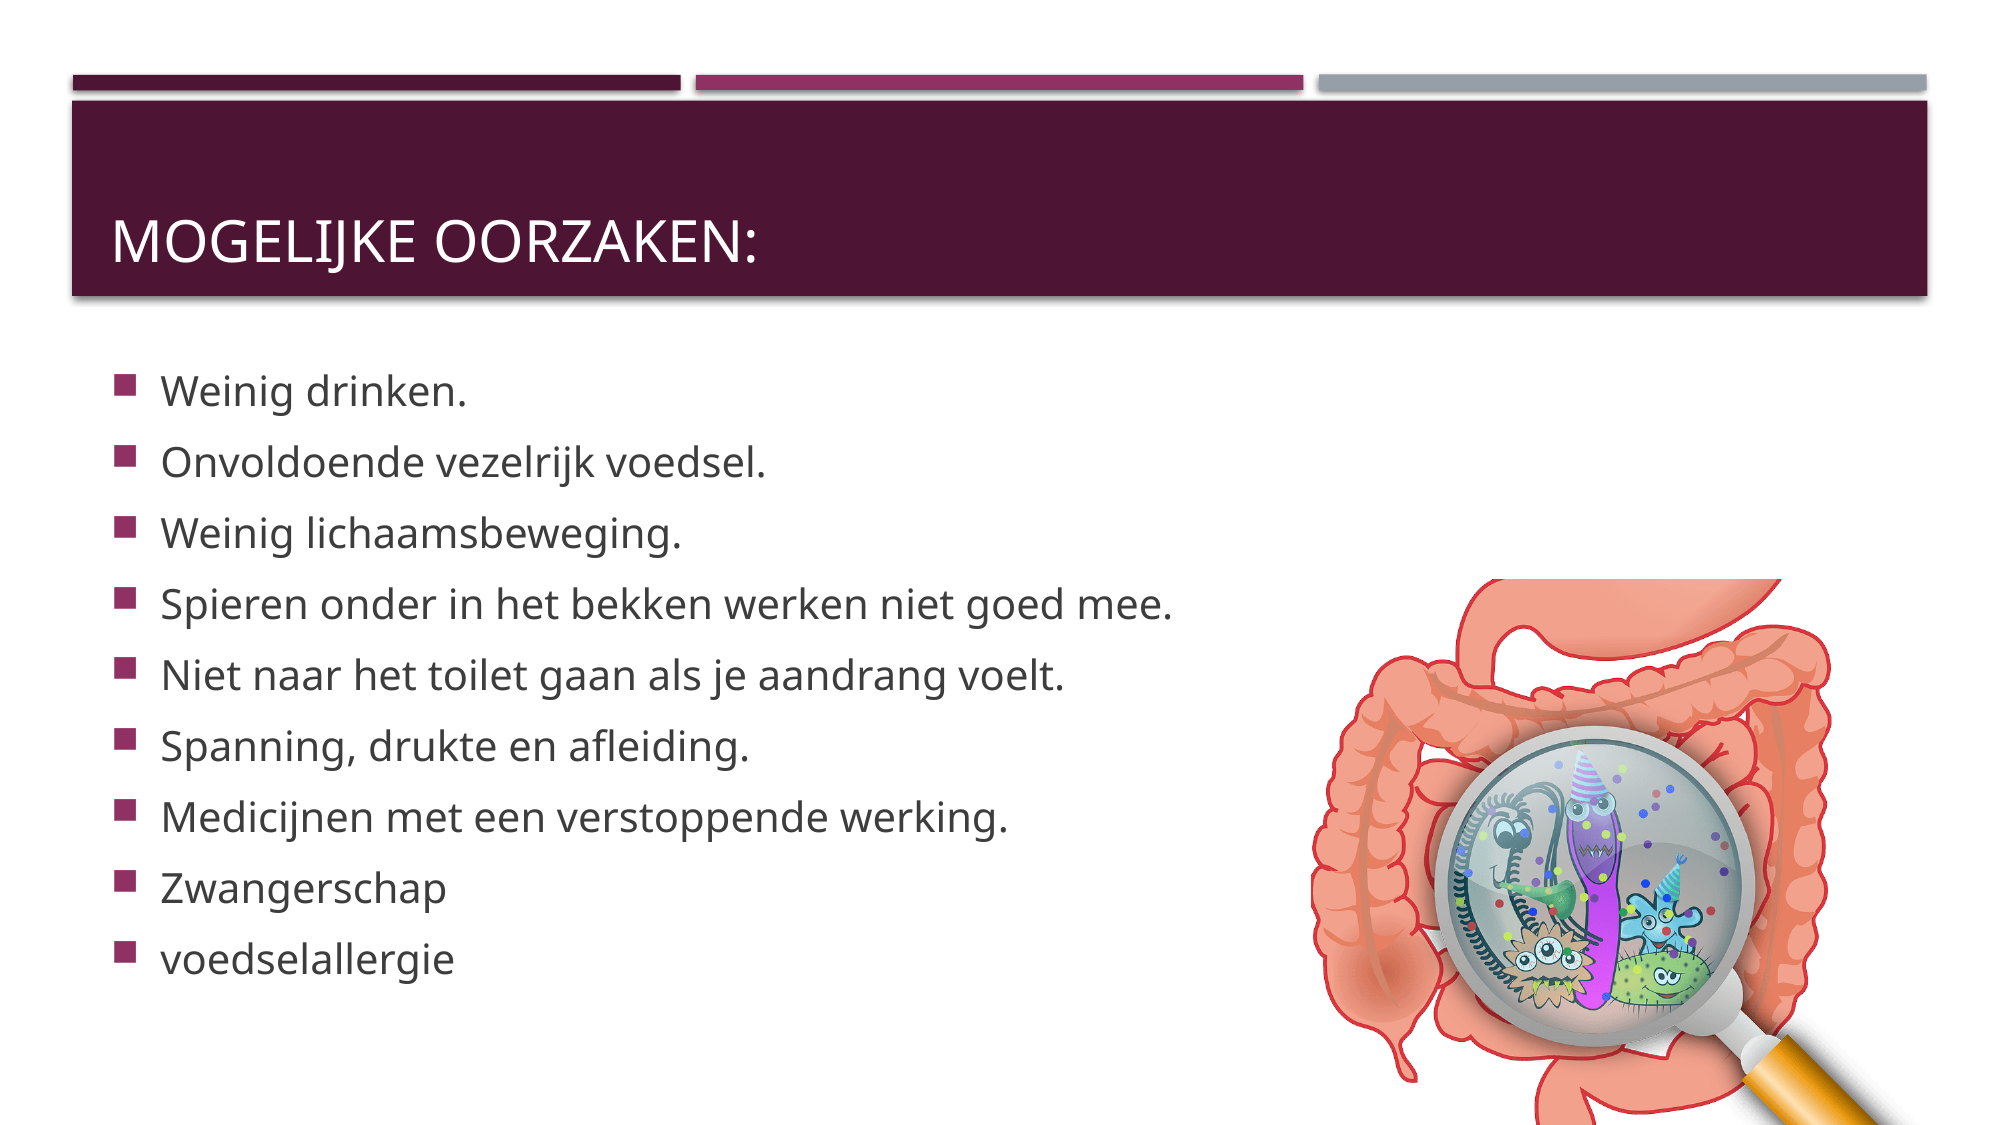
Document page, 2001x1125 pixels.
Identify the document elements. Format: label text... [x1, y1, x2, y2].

list Weinig drinken. Onvoldoende vezelrijk voedsel. Weinig lichaamsbeweging. Spieren onder in het bekken werken niet goed mee. Niet naar het toilet gaan als je aandrang voelt. Spanning, drukte en afleiding. Medicijnen met een verstoppende werking. Zwangerschap voedselallergie [95, 357, 1905, 1028]
title Mogelijke oorzaken: [95, 115, 1905, 282]
picture [1310, 579, 1962, 1125]
